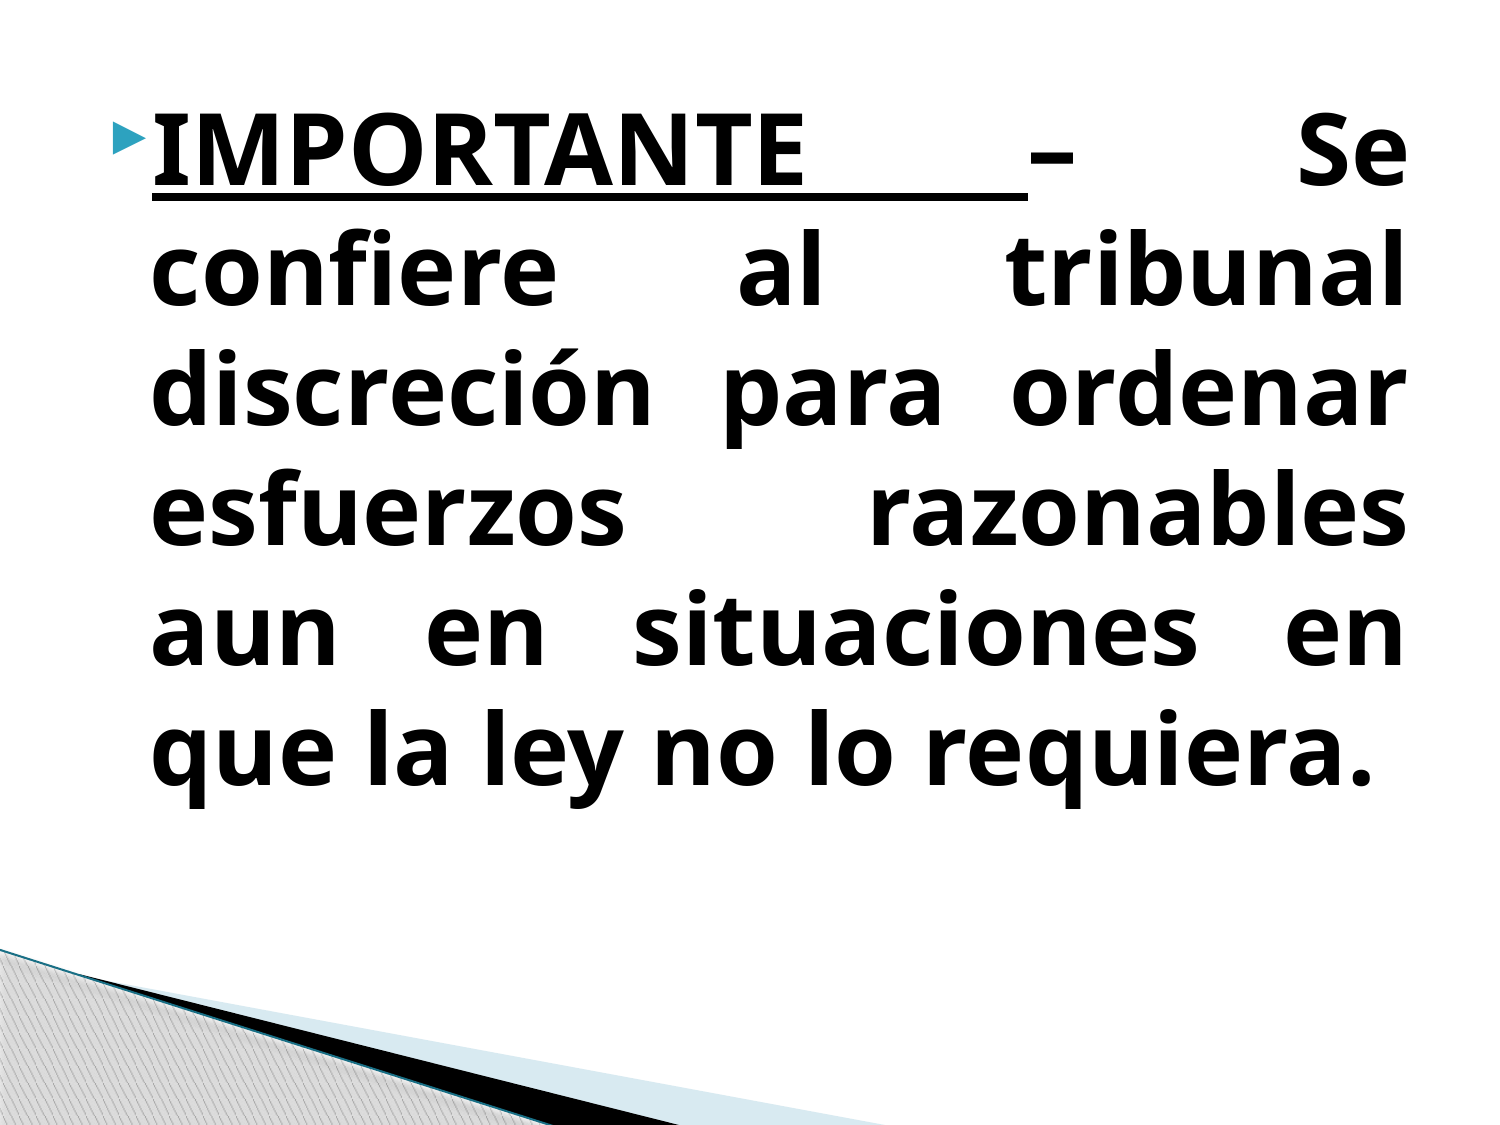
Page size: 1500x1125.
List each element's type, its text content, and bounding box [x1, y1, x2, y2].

list IMPORTANTE – Se confiere al tribunal discreción para ordenar esfuerzos razonables aun en situaciones en que la ley no lo requiera. [75, 78, 1425, 1005]
